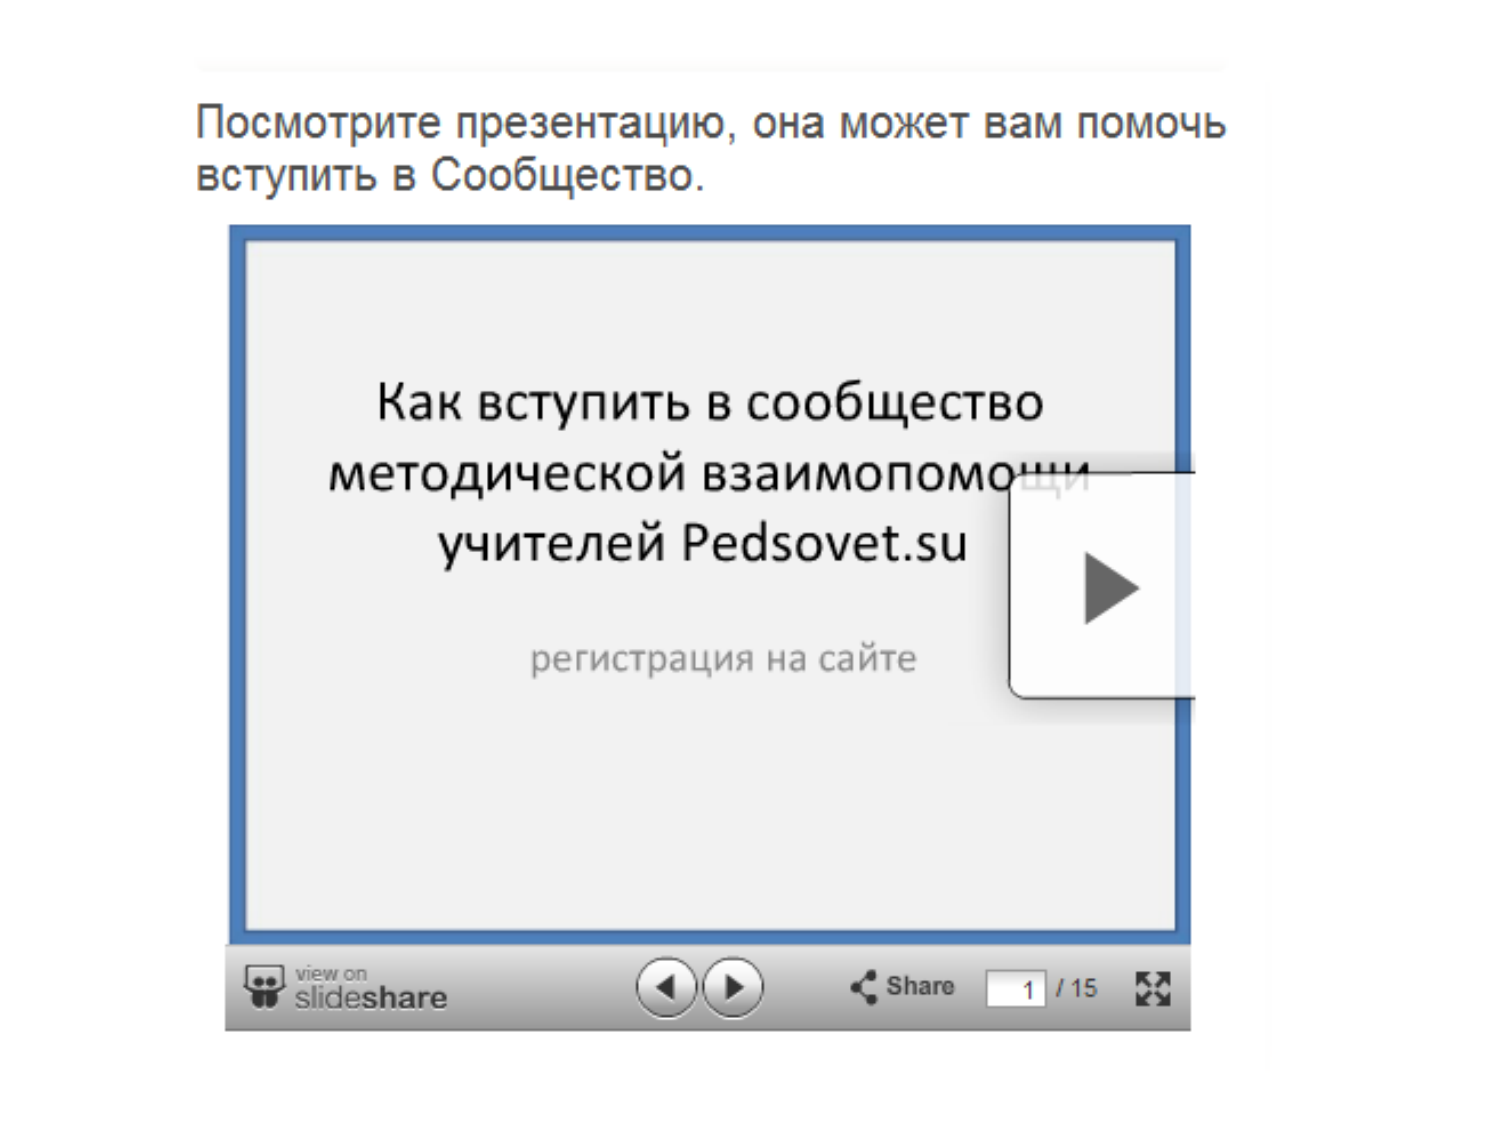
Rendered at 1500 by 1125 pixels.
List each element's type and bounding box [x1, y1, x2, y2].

picture [123, 54, 1276, 1098]
